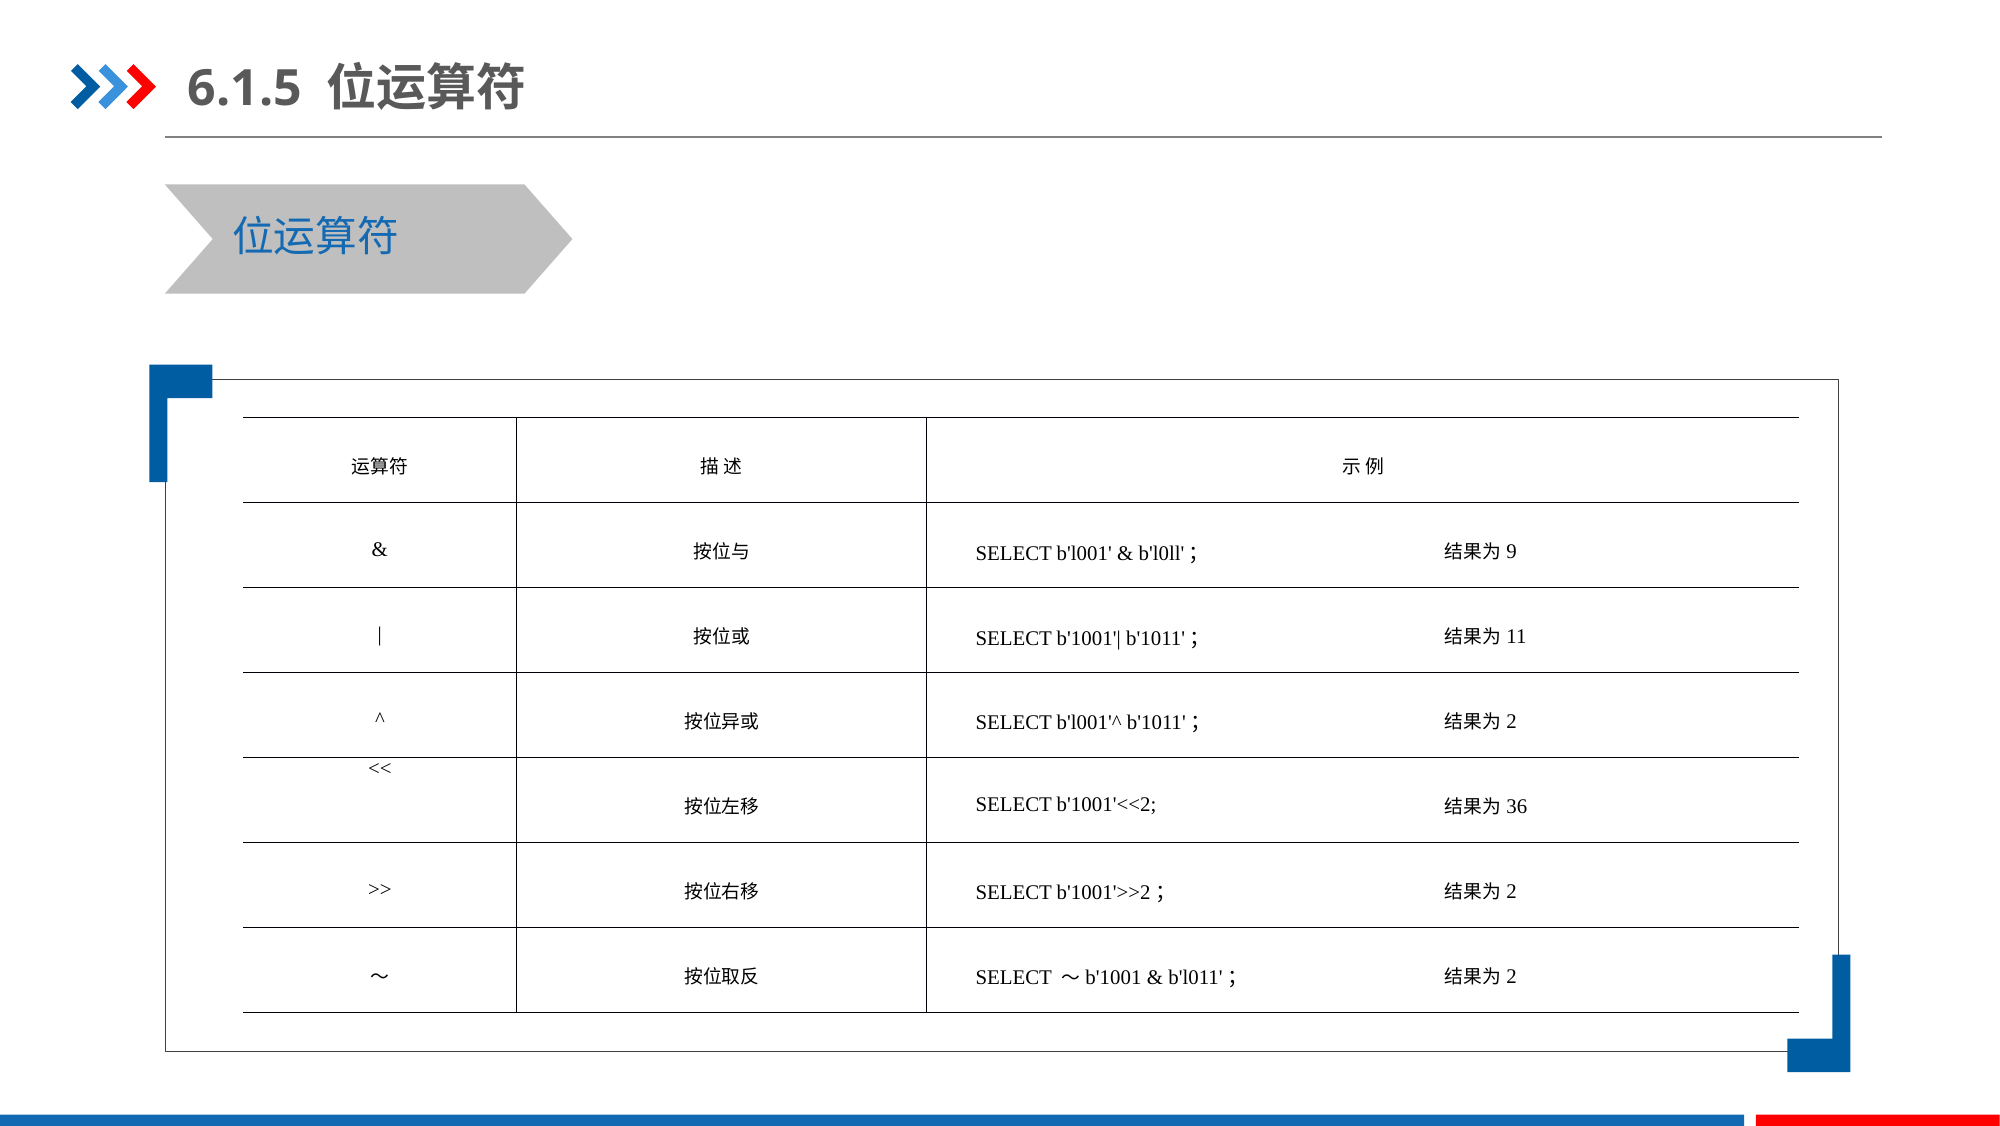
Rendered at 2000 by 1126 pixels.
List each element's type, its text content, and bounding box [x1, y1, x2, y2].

table_cell SELECT b'1001'<<2; [927, 758, 1444, 842]
table_cell 结果为2 [1444, 673, 1799, 757]
table_cell << [243, 758, 516, 842]
table_header 示 例 [927, 418, 1799, 502]
table_cell 结果为36 [1444, 758, 1799, 842]
text_box 位运算符 [217, 202, 414, 267]
text_box [163, 378, 1841, 1053]
table_cell SELECT b'l001' & b'l0ll'； [927, 503, 1444, 587]
table_cell 按位取反 [517, 928, 926, 1012]
table_cell | [243, 588, 516, 672]
table_cell 按位左移 [517, 758, 926, 842]
table_cell 结果为11 [1444, 588, 1799, 672]
text_box [1785, 953, 1852, 1074]
table_cell SELECT b'l001'^ b'1011'； [927, 673, 1444, 757]
table_cell 结果为2 [1444, 843, 1799, 927]
text_box [147, 363, 215, 484]
table_header 描 述 [517, 418, 926, 502]
table_cell 〜 [243, 928, 516, 1012]
table_cell SELECT 〜b'1001 & b'l011'； [927, 928, 1444, 1012]
table_cell 按位异或 [517, 673, 926, 757]
text_box [164, 184, 573, 294]
table_cell & [243, 503, 516, 587]
table_cell 结果为9 [1444, 503, 1799, 587]
table_cell 结果为2 [1444, 928, 1799, 1012]
table_cell SELECT b'1001'>>2； [927, 843, 1444, 927]
table_cell 按位右移 [517, 843, 926, 927]
table_cell >> [243, 843, 516, 927]
table_cell SELECT b'1001'| b'1011'； [927, 588, 1444, 672]
table_cell 按位与 [517, 503, 926, 587]
table_header 运算符 [243, 418, 516, 502]
text_box 6.1.5 位运算符 [187, 43, 827, 127]
table_cell 按位或 [517, 588, 926, 672]
table_cell ^ [243, 673, 516, 757]
